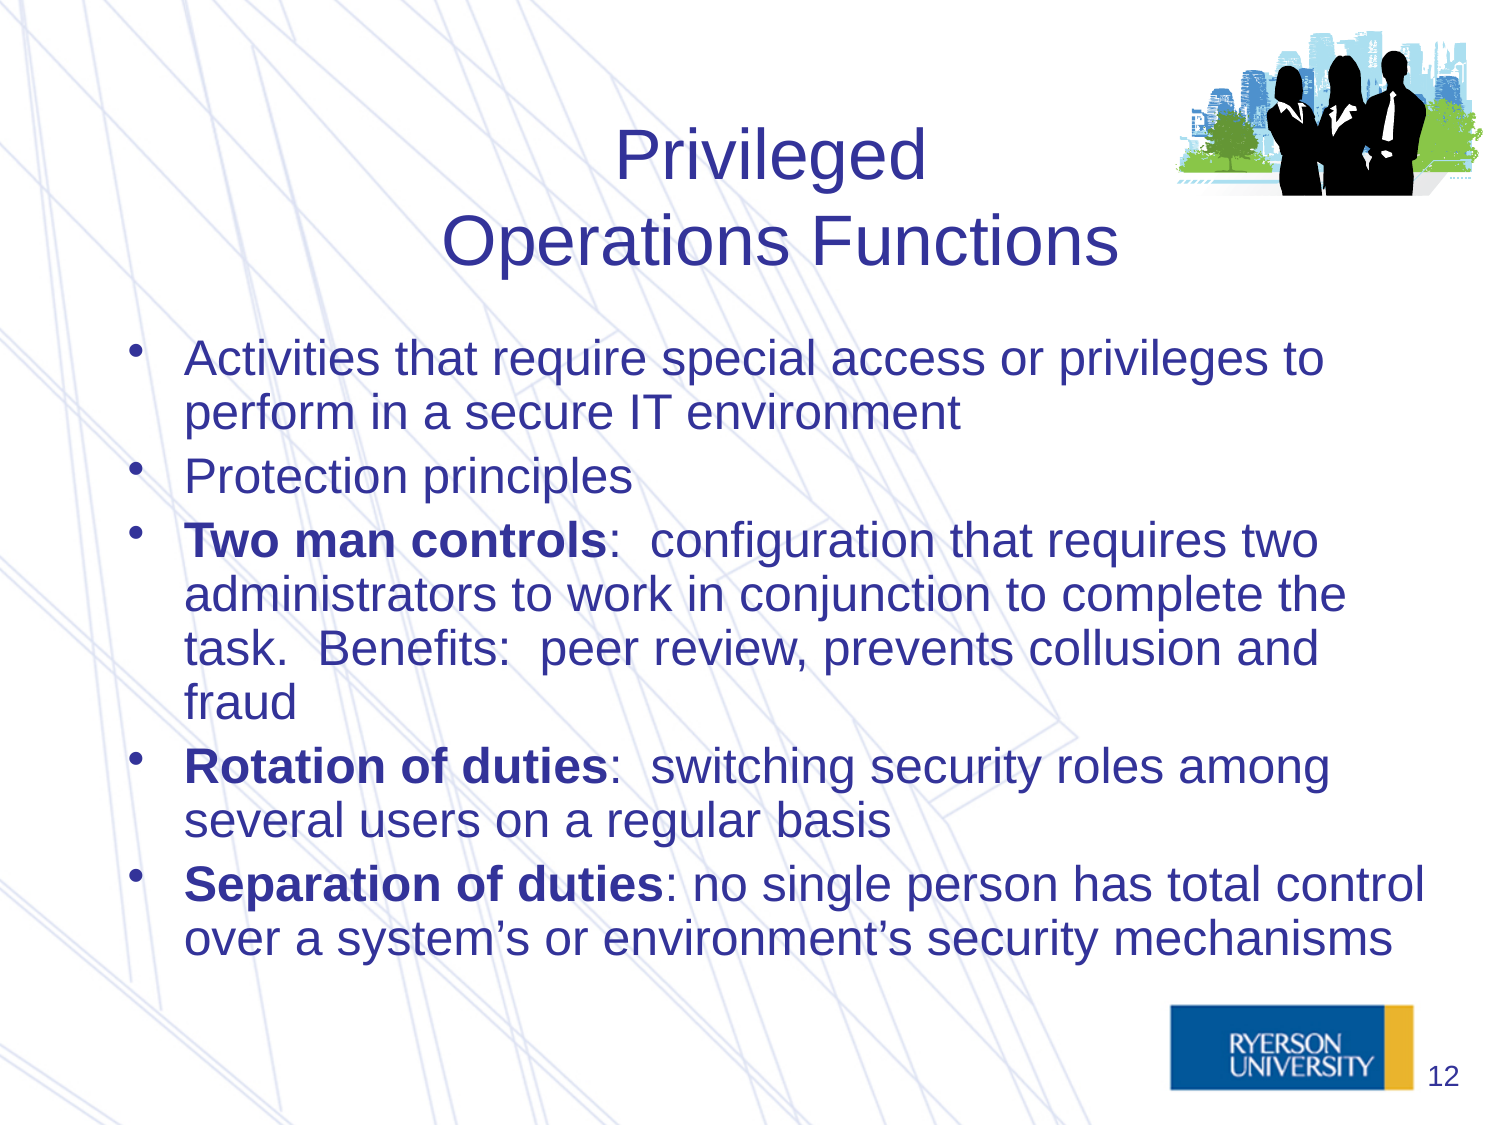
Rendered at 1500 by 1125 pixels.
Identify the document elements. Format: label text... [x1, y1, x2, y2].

title Privileged Operations Functions [112, 99, 1451, 288]
picture [0, 0, 1500, 1125]
slide_number 12 [1399, 1049, 1476, 1113]
list Activities that require special access or privileges to perform in a secure IT environment Protection principles Two man controls: configuration that requires two administrators to work in conjunction to complete the task. Benefits: peer review, prevents collusion and fraud Rotation of duties: switching security roles among several users on a regular basis Separation of duties: no single person has total control over a system’s or environment’s security mechanisms [112, 324, 1451, 1001]
